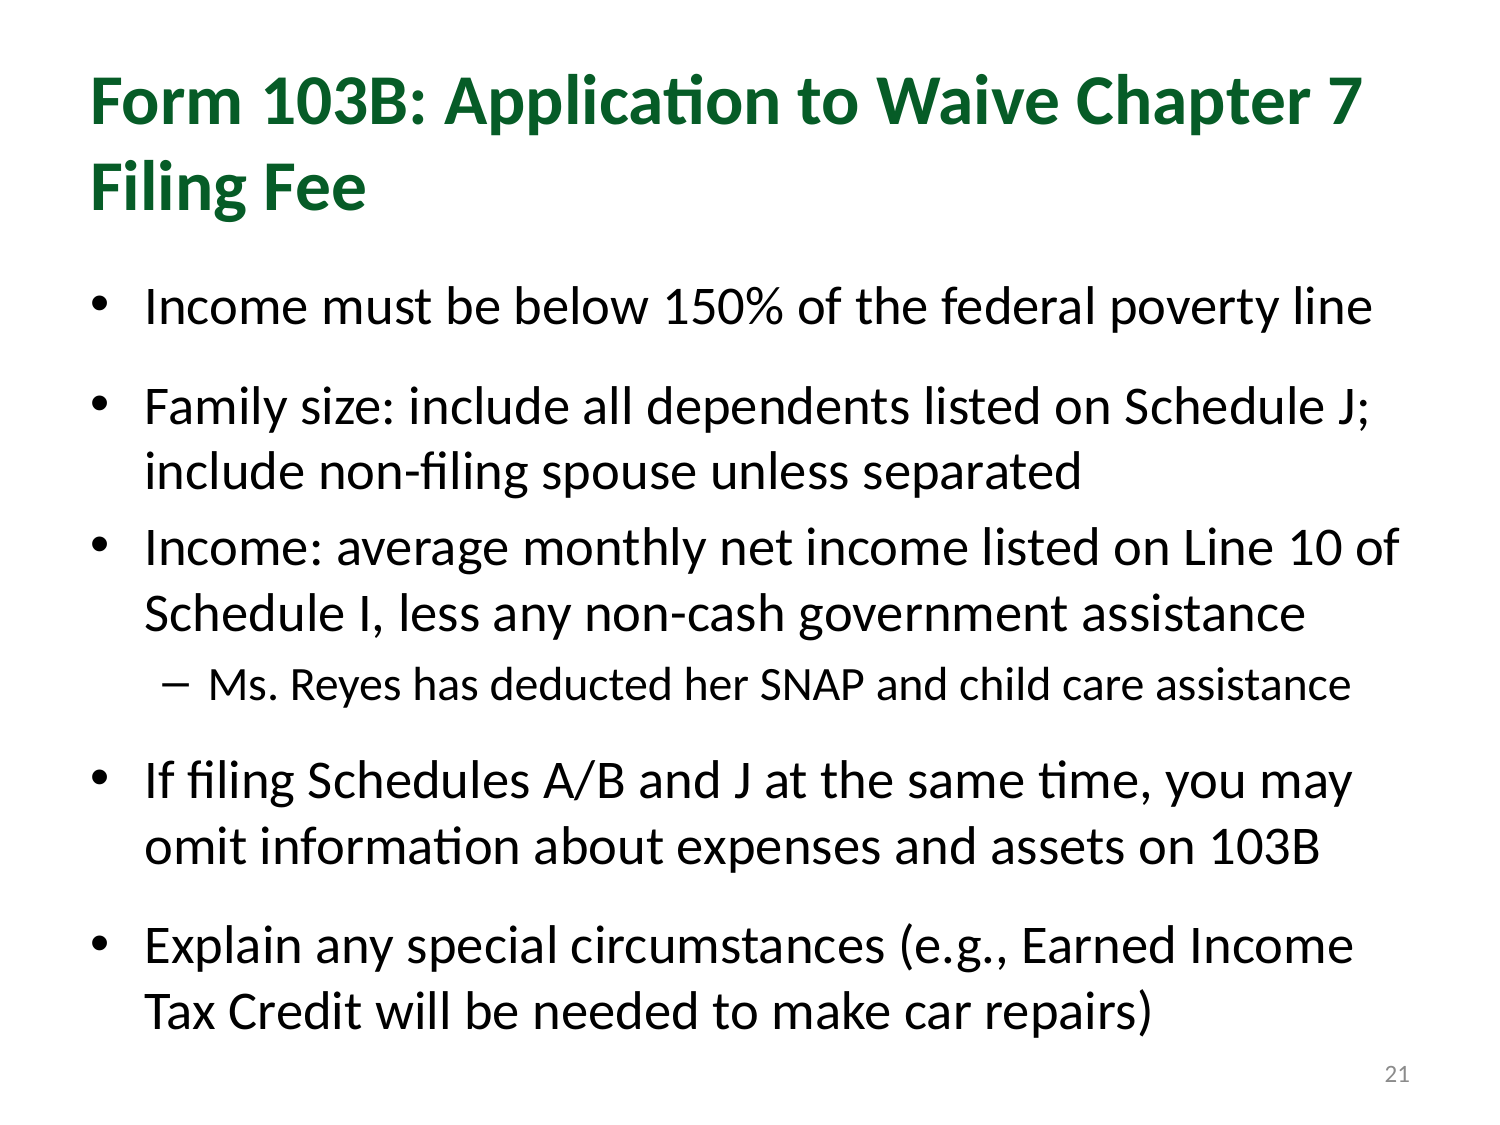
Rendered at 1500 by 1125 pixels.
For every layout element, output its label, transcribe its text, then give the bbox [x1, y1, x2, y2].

list Income must be below 150% of the federal poverty line Family size: include all dependents listed on Schedule J; include non-filing spouse unless separated Income: average monthly net income listed on Line 10 of Schedule I, less any non-cash government assistance Ms. Reyes has deducted her SNAP and child care assistance If filing Schedules A/B and J at the same time, you may omit information about expenses and assets on 103B Explain any special circumstances (e.g., Earned Income Tax Credit will be needed to make car repairs) [75, 262, 1425, 1063]
slide_number 21 [1074, 1042, 1425, 1103]
title Form 103B: Application to Waive Chapter 7 Filing Fee [75, 45, 1425, 233]
